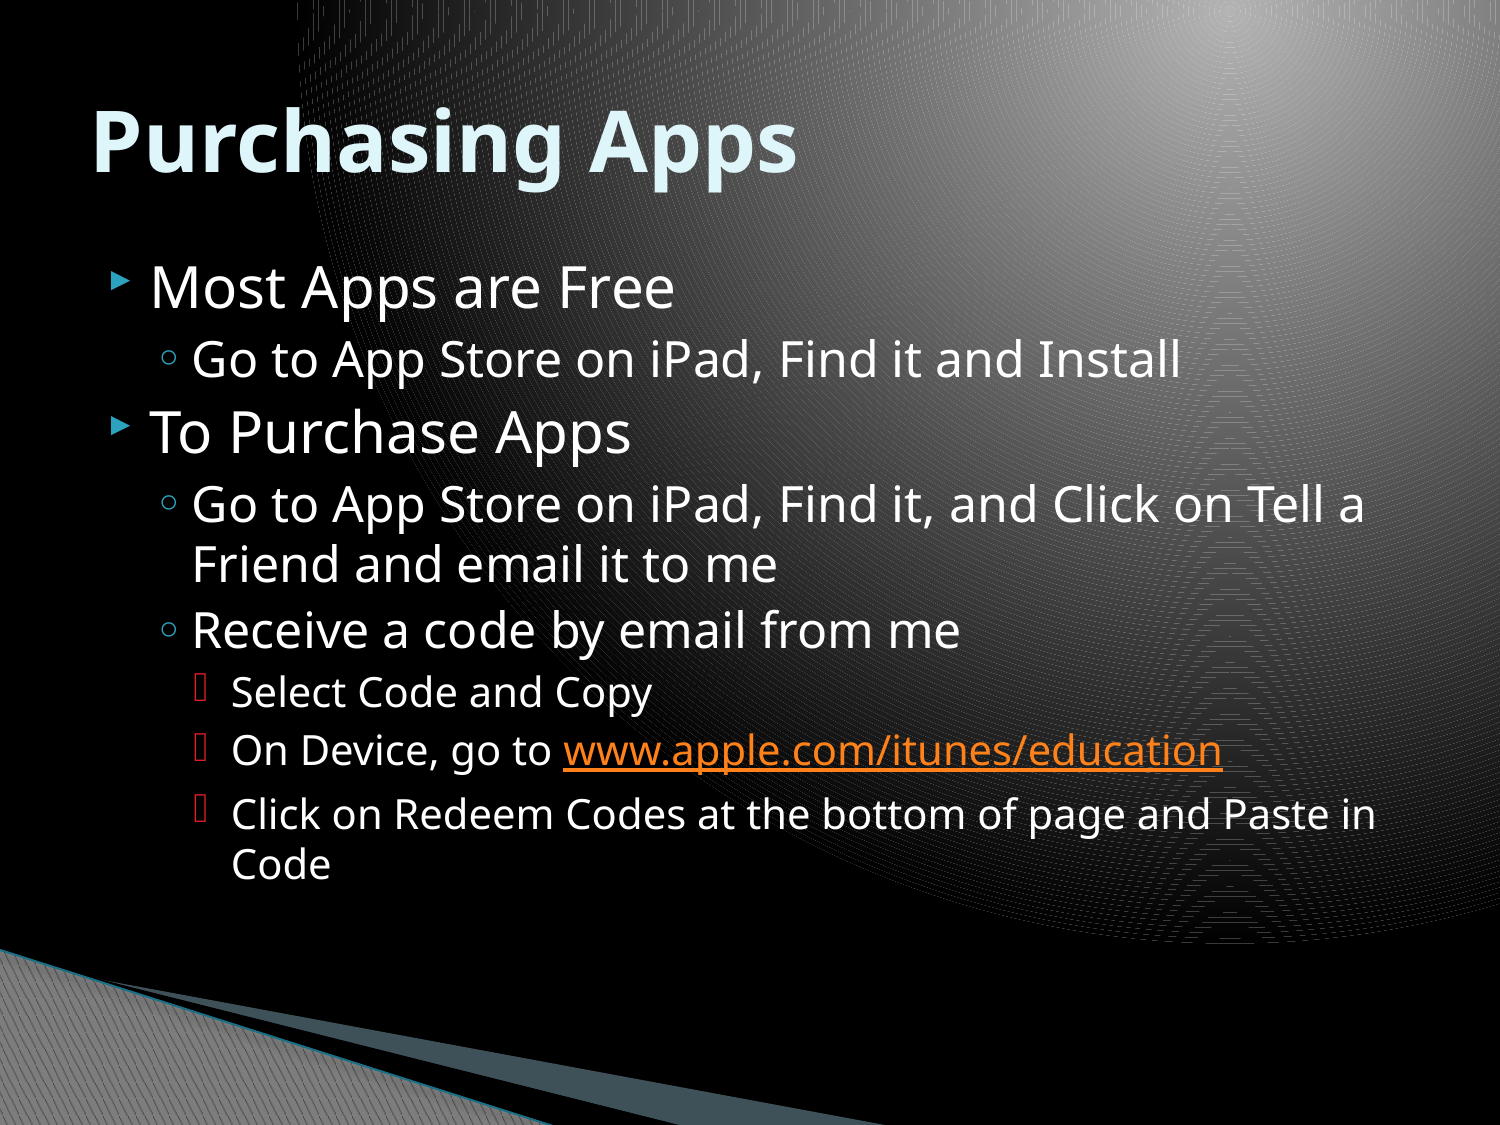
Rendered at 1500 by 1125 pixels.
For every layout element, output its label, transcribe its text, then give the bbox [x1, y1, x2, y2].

picture [0, 952, 543, 1125]
title Purchasing Apps [75, 45, 1425, 233]
list Most Apps are Free Go to App Store on iPad, Find it and Install To Purchase Apps Go to App Store on iPad, Find it, and Click on Tell a Friend and email it to me Receive a code by email from me Select Code and Copy On Device, go to www.apple.com/itunes/education Click on Redeem Codes at the bottom of page and Paste in Code [75, 243, 1425, 986]
